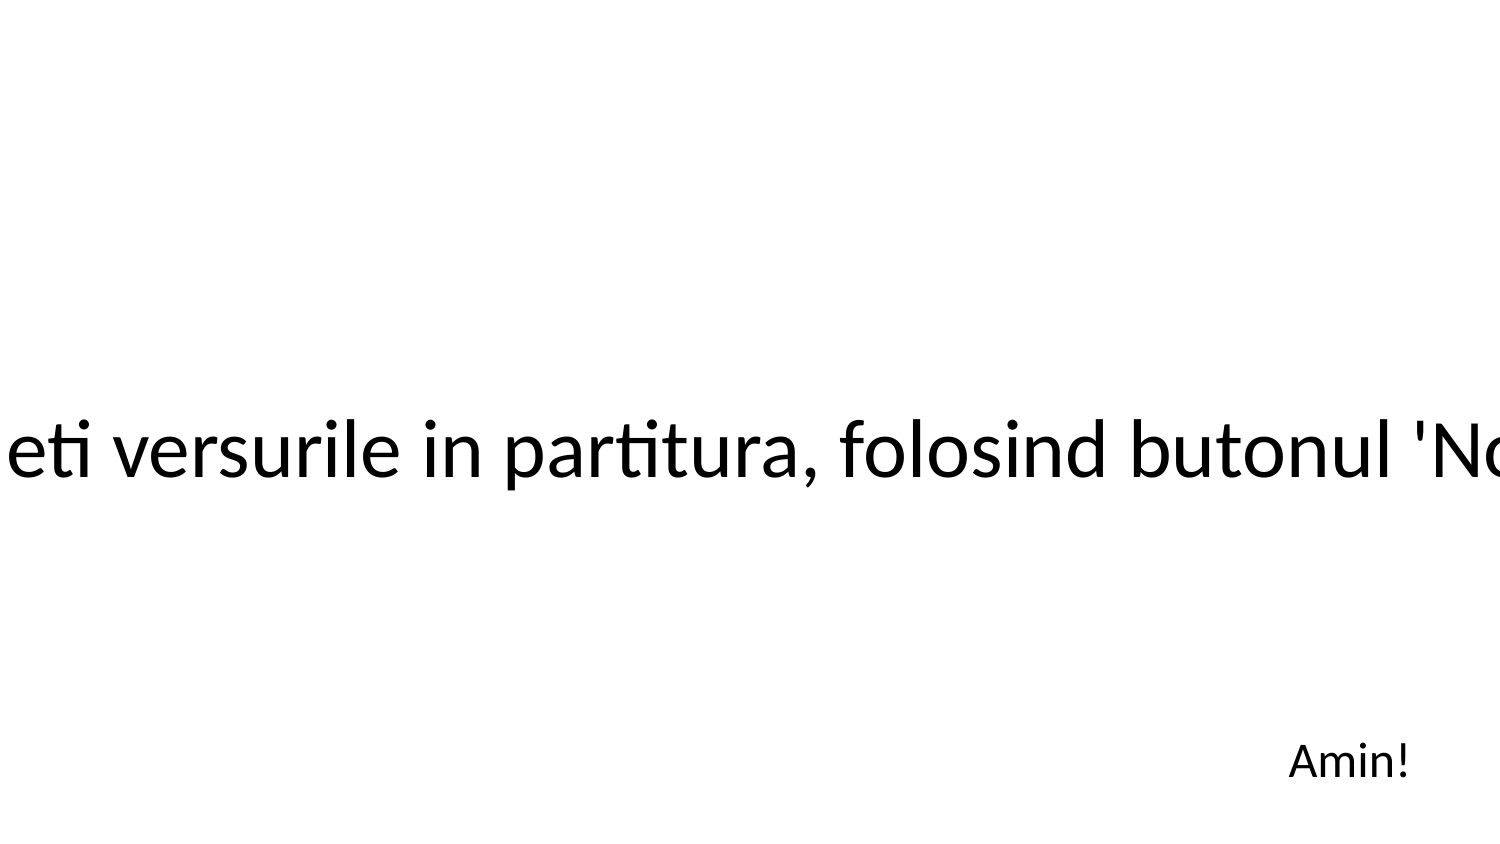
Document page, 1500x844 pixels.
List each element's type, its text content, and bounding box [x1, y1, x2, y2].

text_box vedeti versurile in partitura, folosind butonul 'Note' [0, 341, 1500, 502]
text_box Amin! [1273, 674, 1427, 795]
